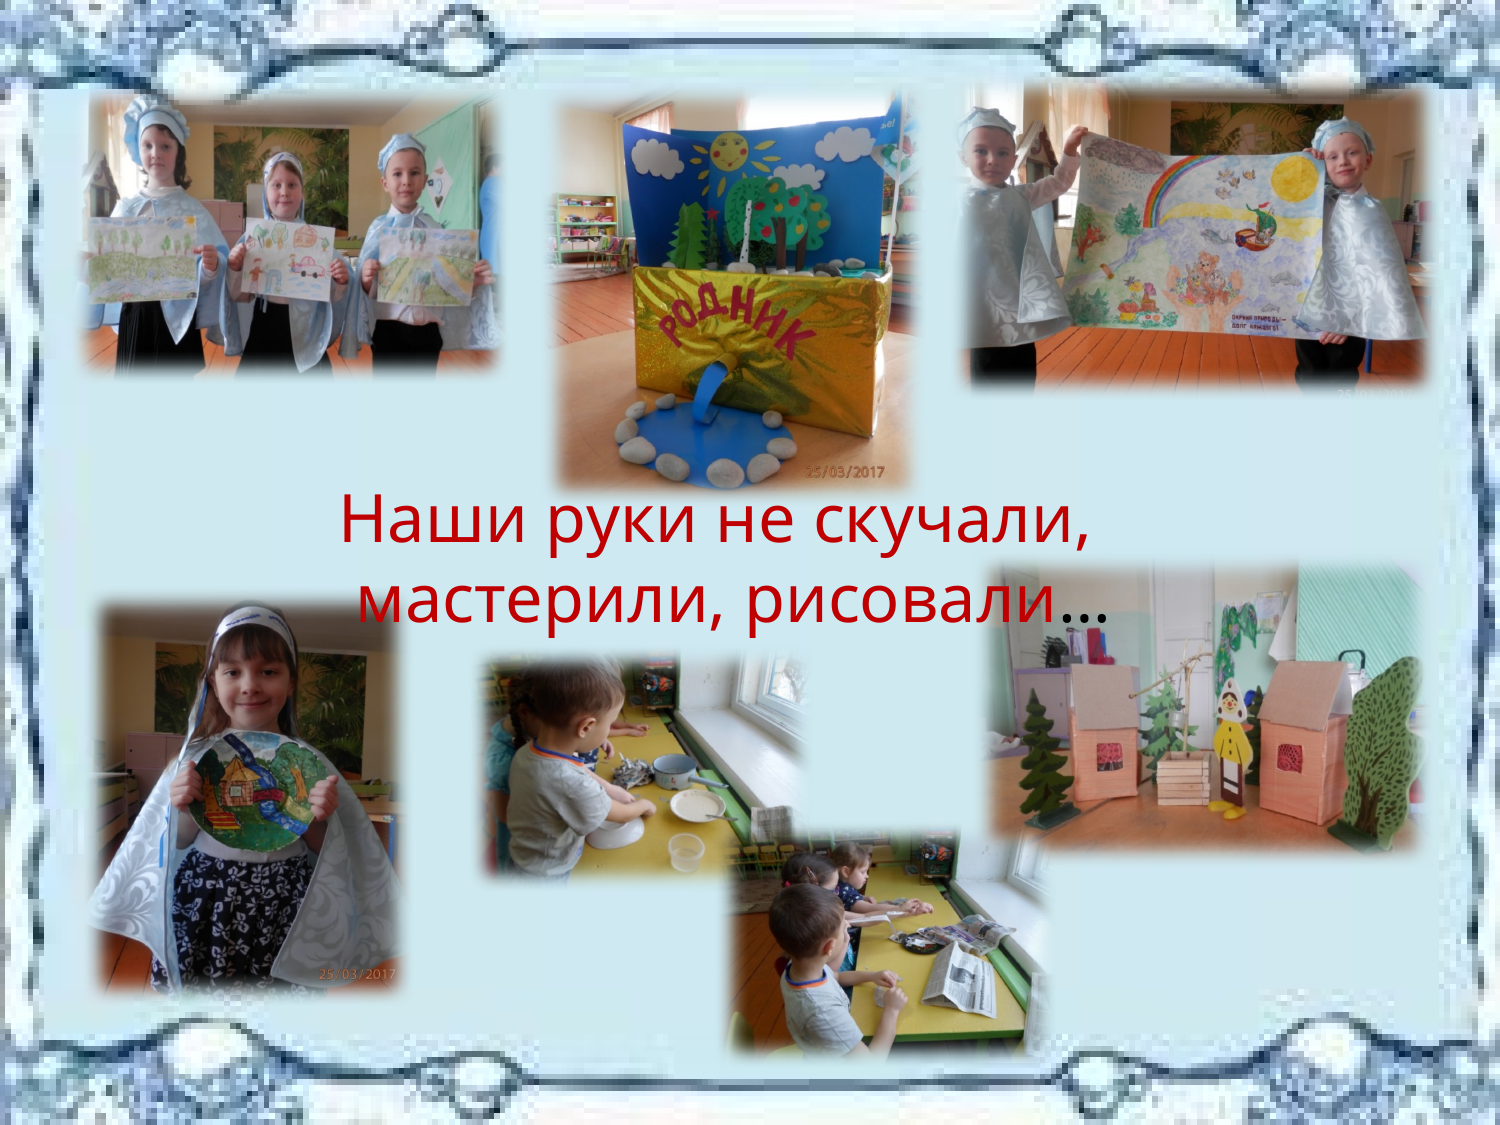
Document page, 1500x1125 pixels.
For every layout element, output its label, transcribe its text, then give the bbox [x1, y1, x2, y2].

picture [0, 0, 1500, 1125]
text_box Наши руки не скучали, мастерили, рисовали… [323, 468, 1127, 644]
